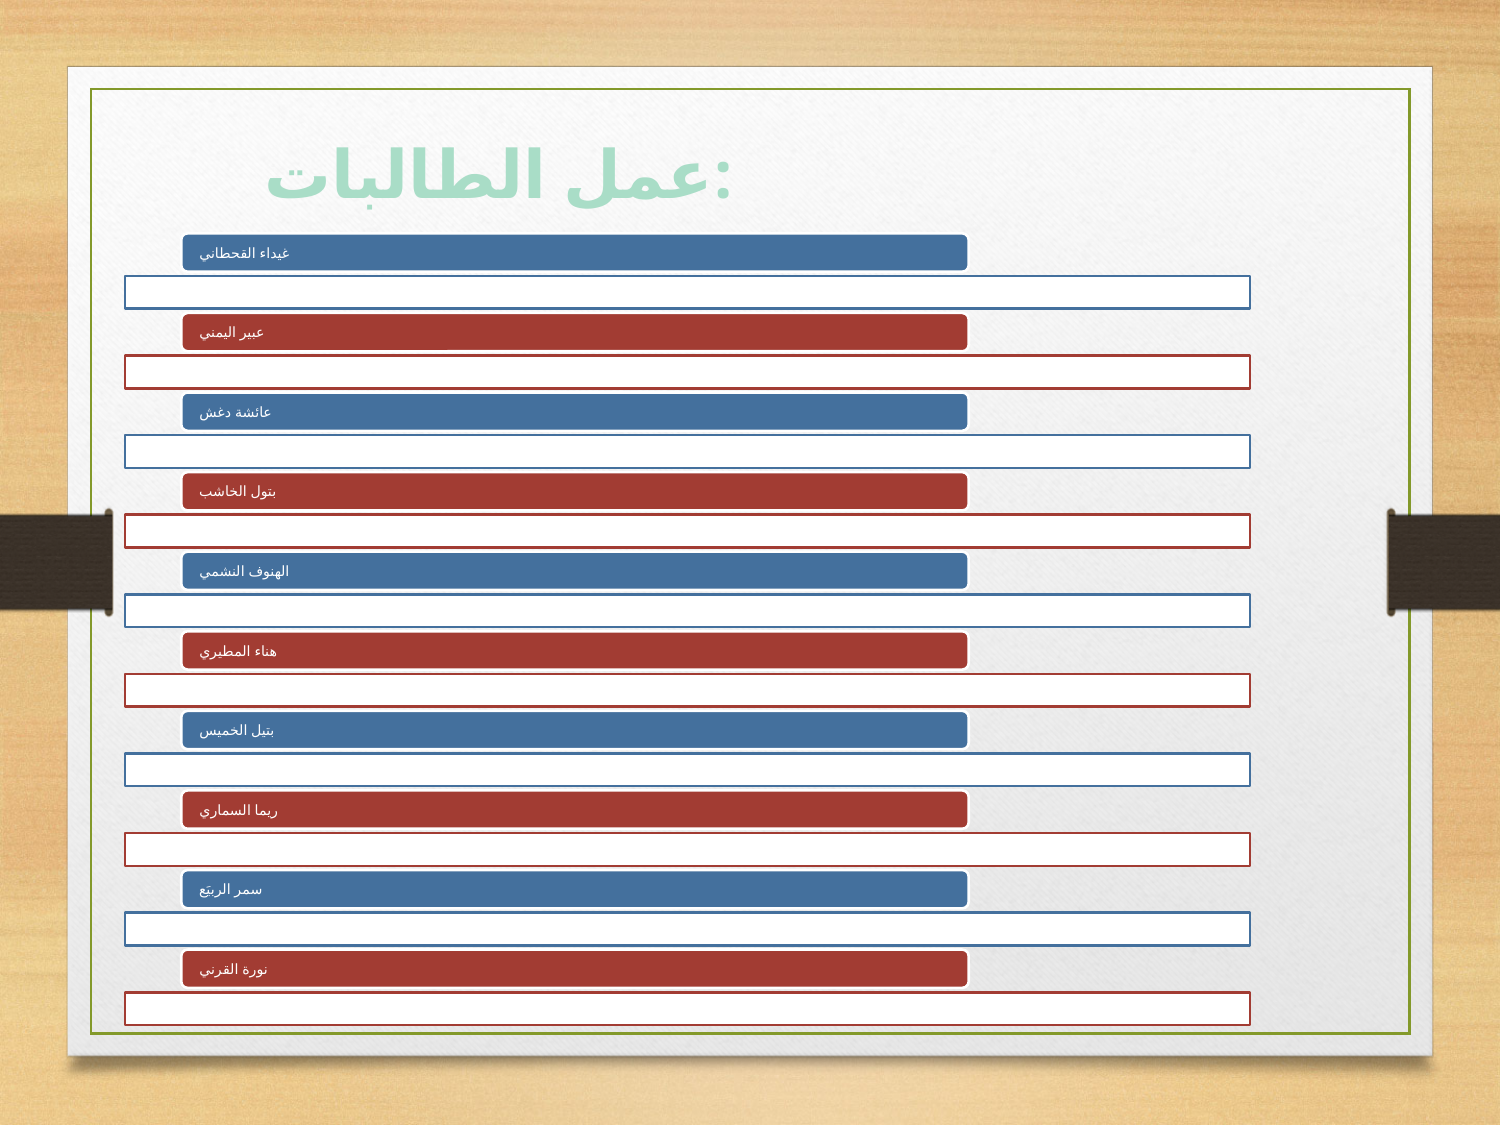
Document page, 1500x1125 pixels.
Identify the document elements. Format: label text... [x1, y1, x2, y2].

picture [0, 0, 1500, 1125]
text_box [124, 228, 1251, 1026]
text_box عمل الطالبات: [249, 124, 1200, 220]
